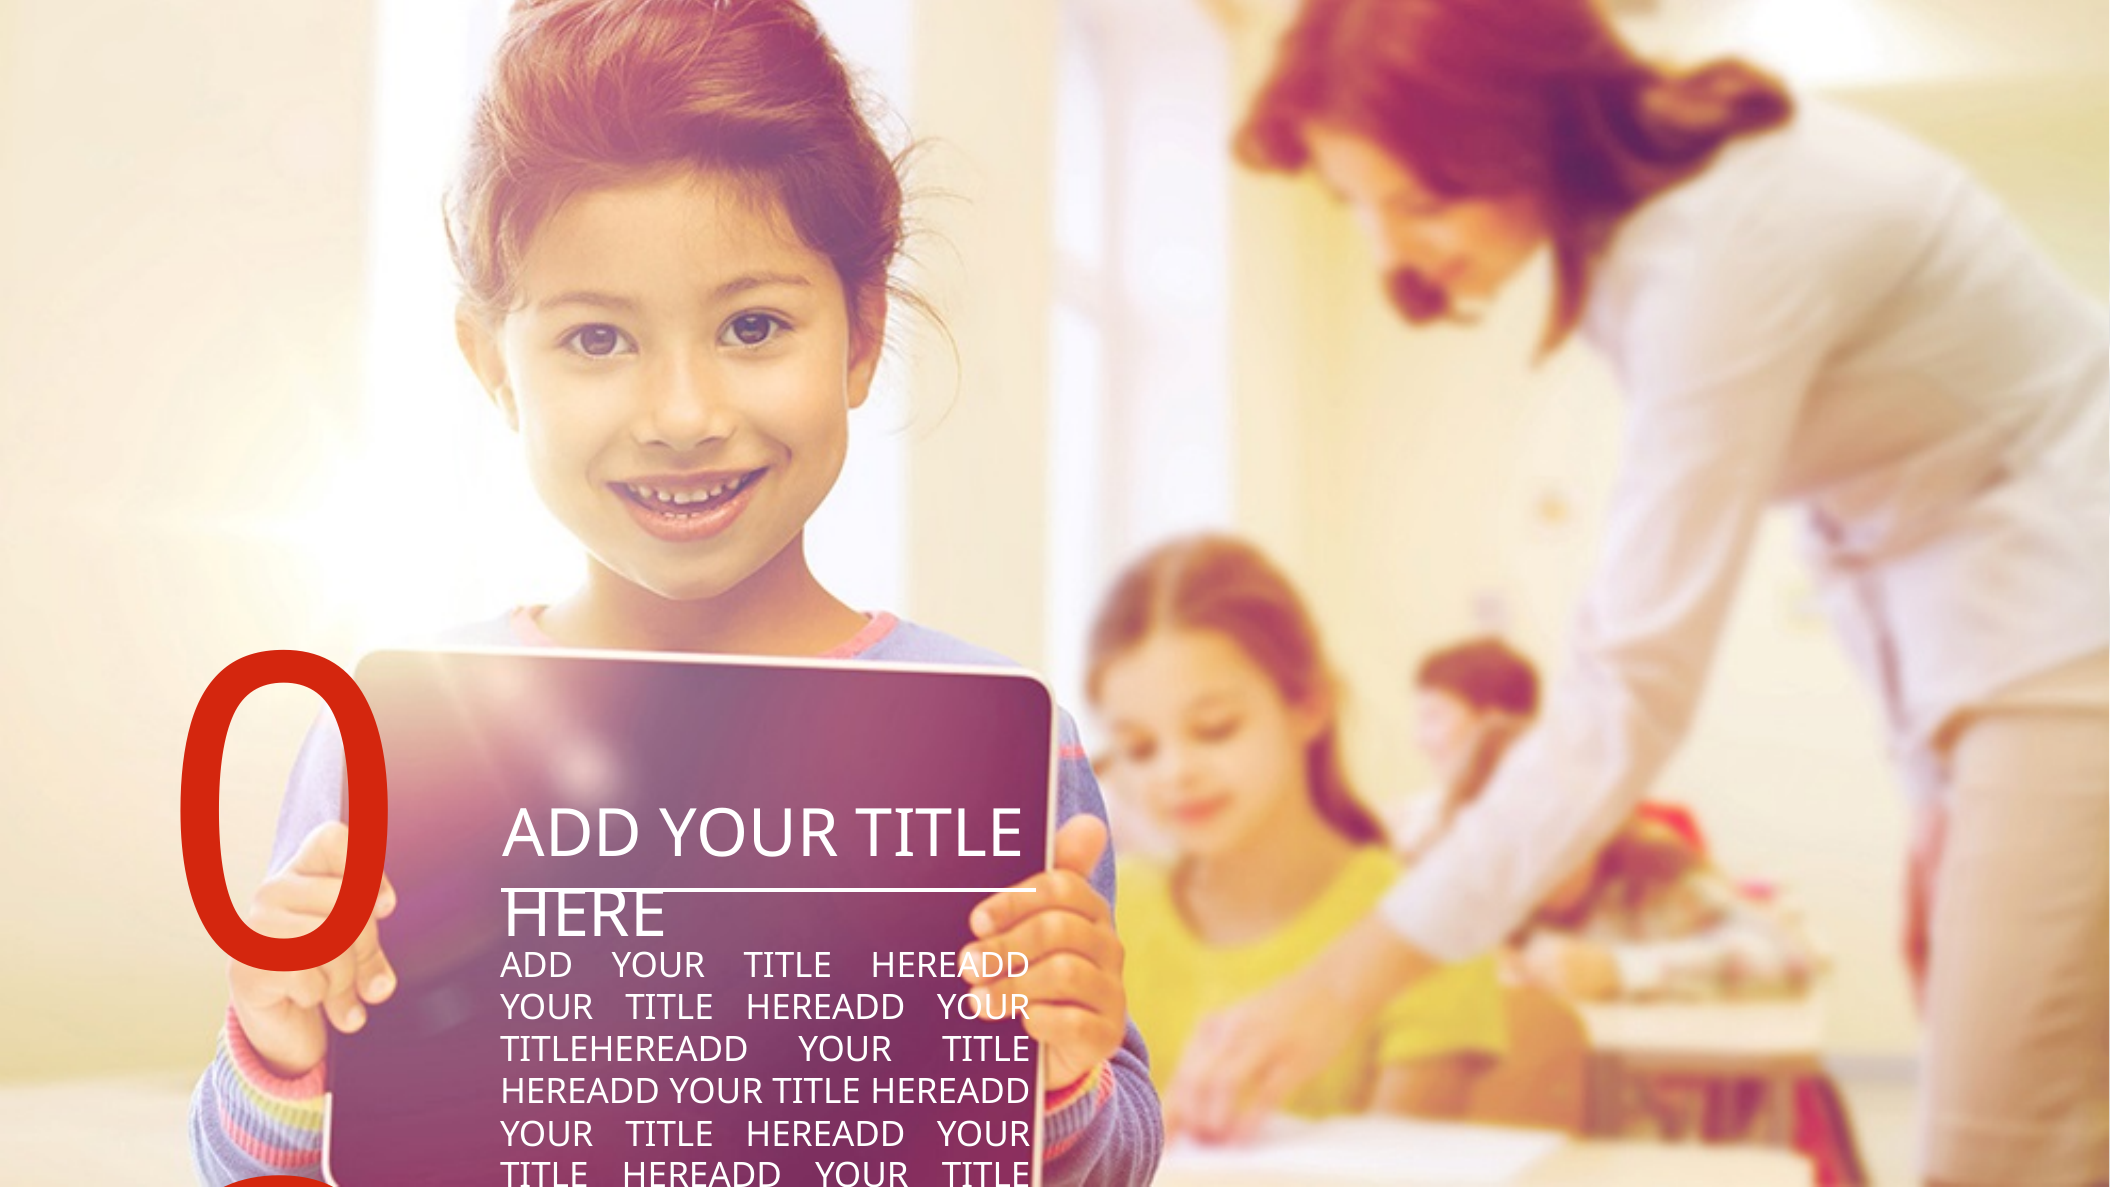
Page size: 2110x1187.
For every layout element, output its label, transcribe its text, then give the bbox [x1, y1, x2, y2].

text_box 02 [145, 522, 675, 1187]
text_box ADD YOUR TITLE HEREADD YOUR TITLE HEREADD YOUR TITLEHEREADD YOUR TITLE HEREADD YOUR TITLE HEREADD YOUR TITLE HEREADD YOUR TITLE HEREADD YOUR TITLE HERE [485, 935, 1046, 1187]
text_box ADD YOUR TITLE HERE [487, 782, 1211, 957]
text_box [0, 0, 2110, 1187]
